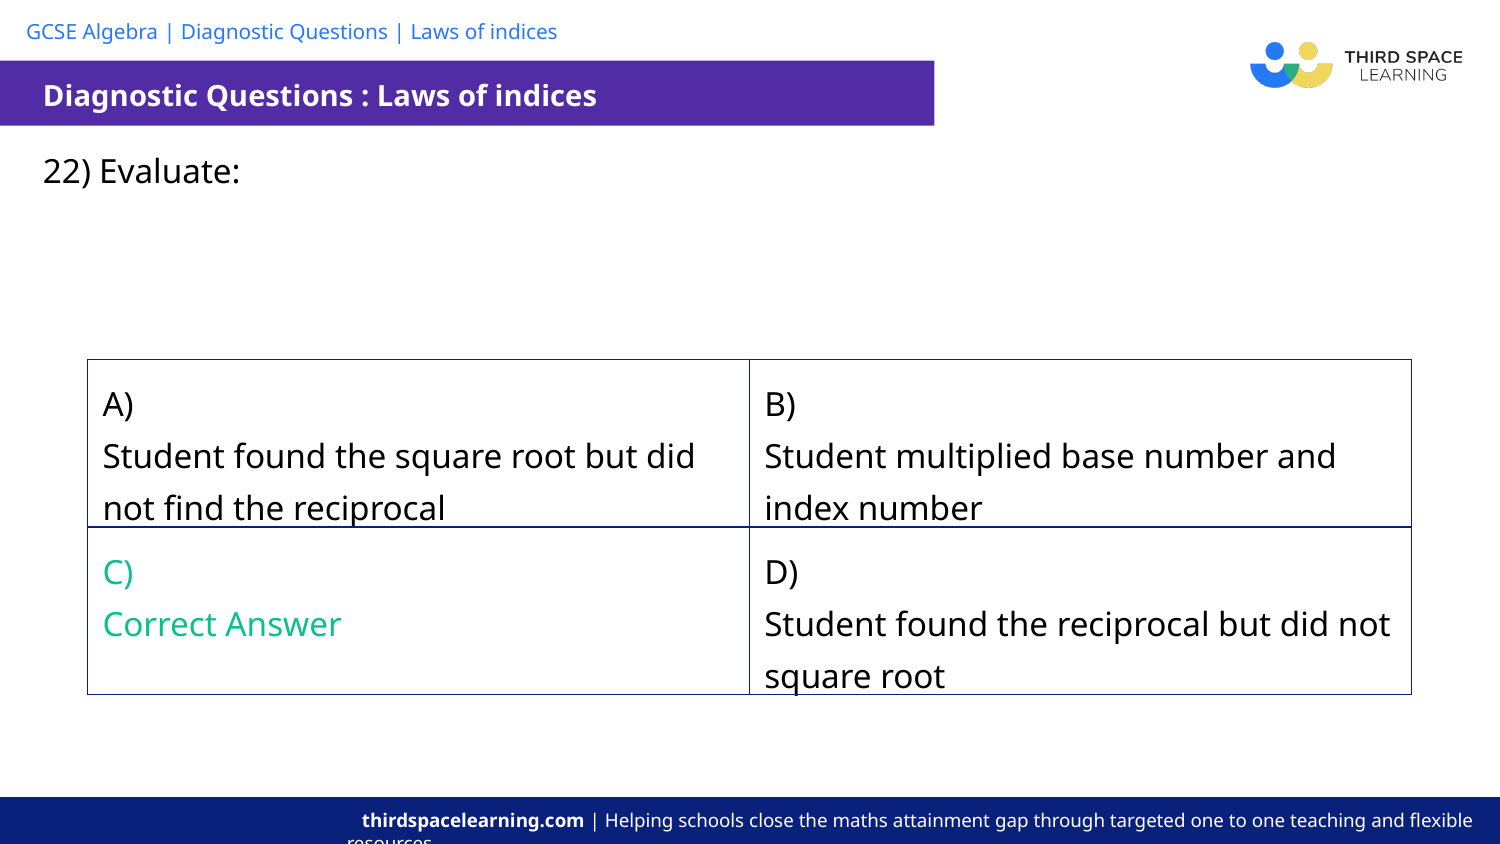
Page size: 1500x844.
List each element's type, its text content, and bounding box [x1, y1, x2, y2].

picture [1250, 33, 1465, 99]
text_box Diagnostic Questions : Laws of indices [27, 61, 778, 127]
